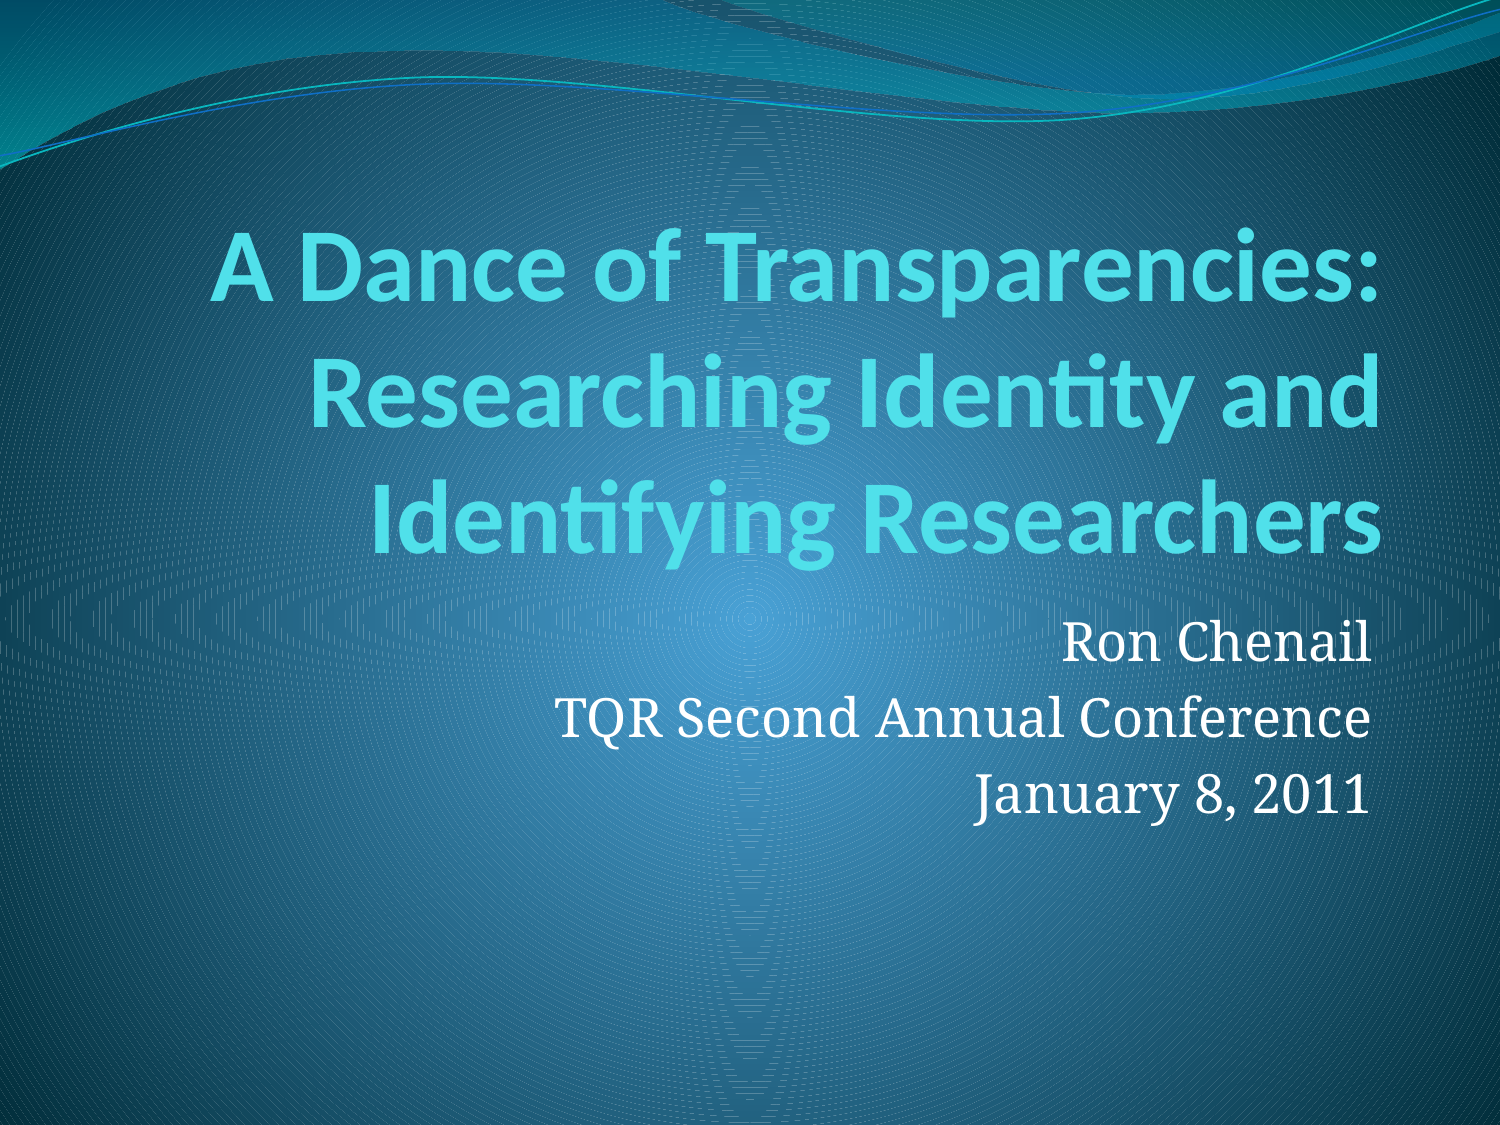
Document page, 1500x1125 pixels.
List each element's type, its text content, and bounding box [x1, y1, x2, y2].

subtitle Ron Chenail TQR Second Annual Conference January 8, 2011 [87, 599, 1377, 901]
title A Dance of Transparencies: Researching Identity and Identifying Researchers [112, 112, 1388, 576]
